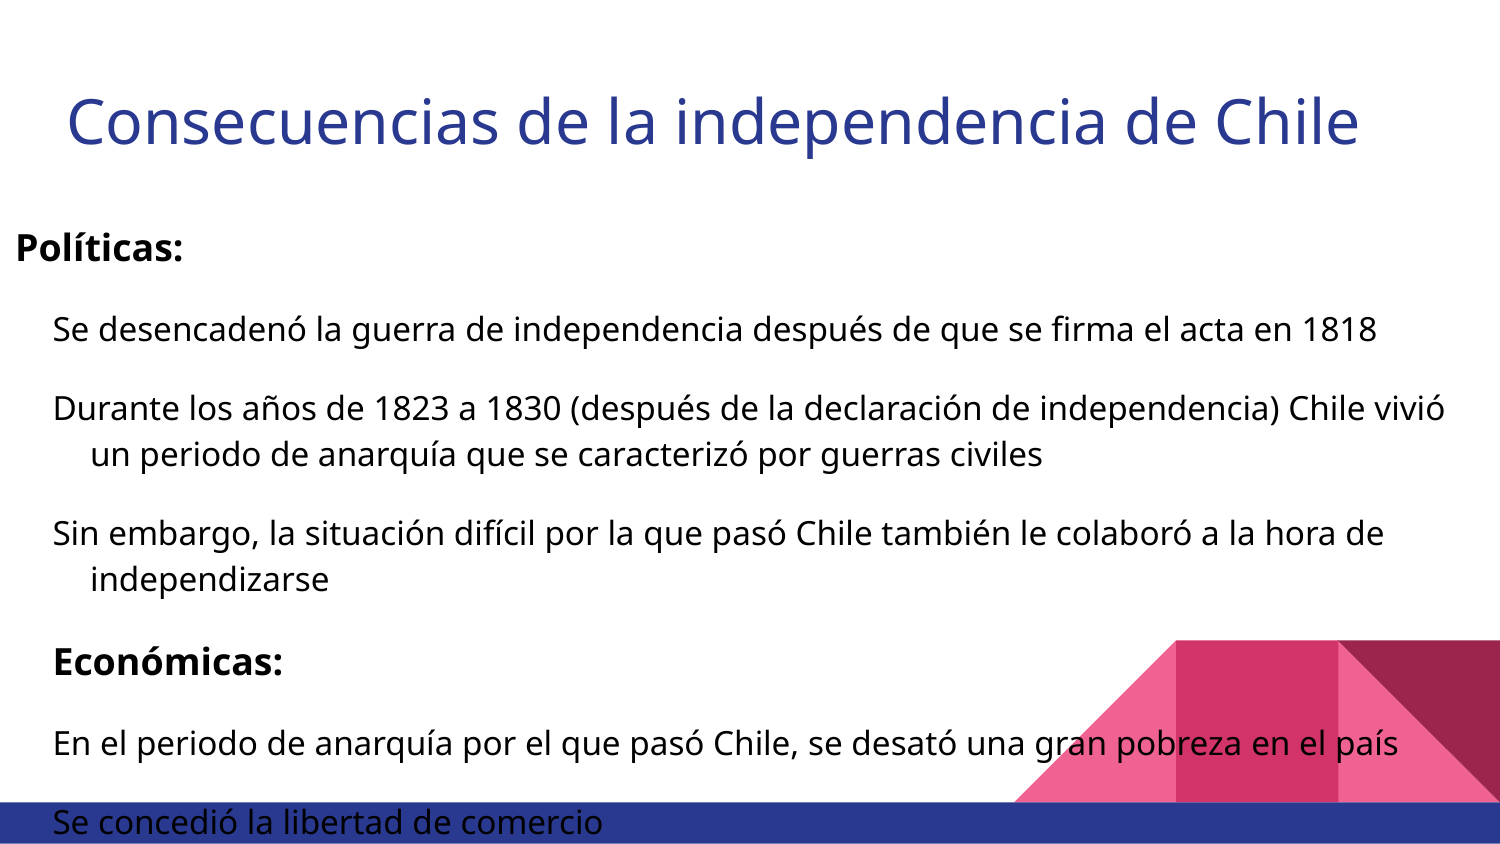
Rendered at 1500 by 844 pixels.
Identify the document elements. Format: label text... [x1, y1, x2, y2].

list Políticas: Se desencadenó la guerra de independencia después de que se firma el acta en 1818 Durante los años de 1823 a 1830 (después de la declaración de independencia) Chile vivió un periodo de anarquía que se caracterizó por guerras civiles Sin embargo, la situación difícil por la que pasó Chile también le colaboró a la hora de independizarse Económicas: En el periodo de anarquía por el que pasó Chile, se desató una gran pobreza en el país Se concedió la libertad de comercio [0, 201, 1500, 844]
title Consecuencias de la independencia de Chile [51, 67, 1449, 167]
